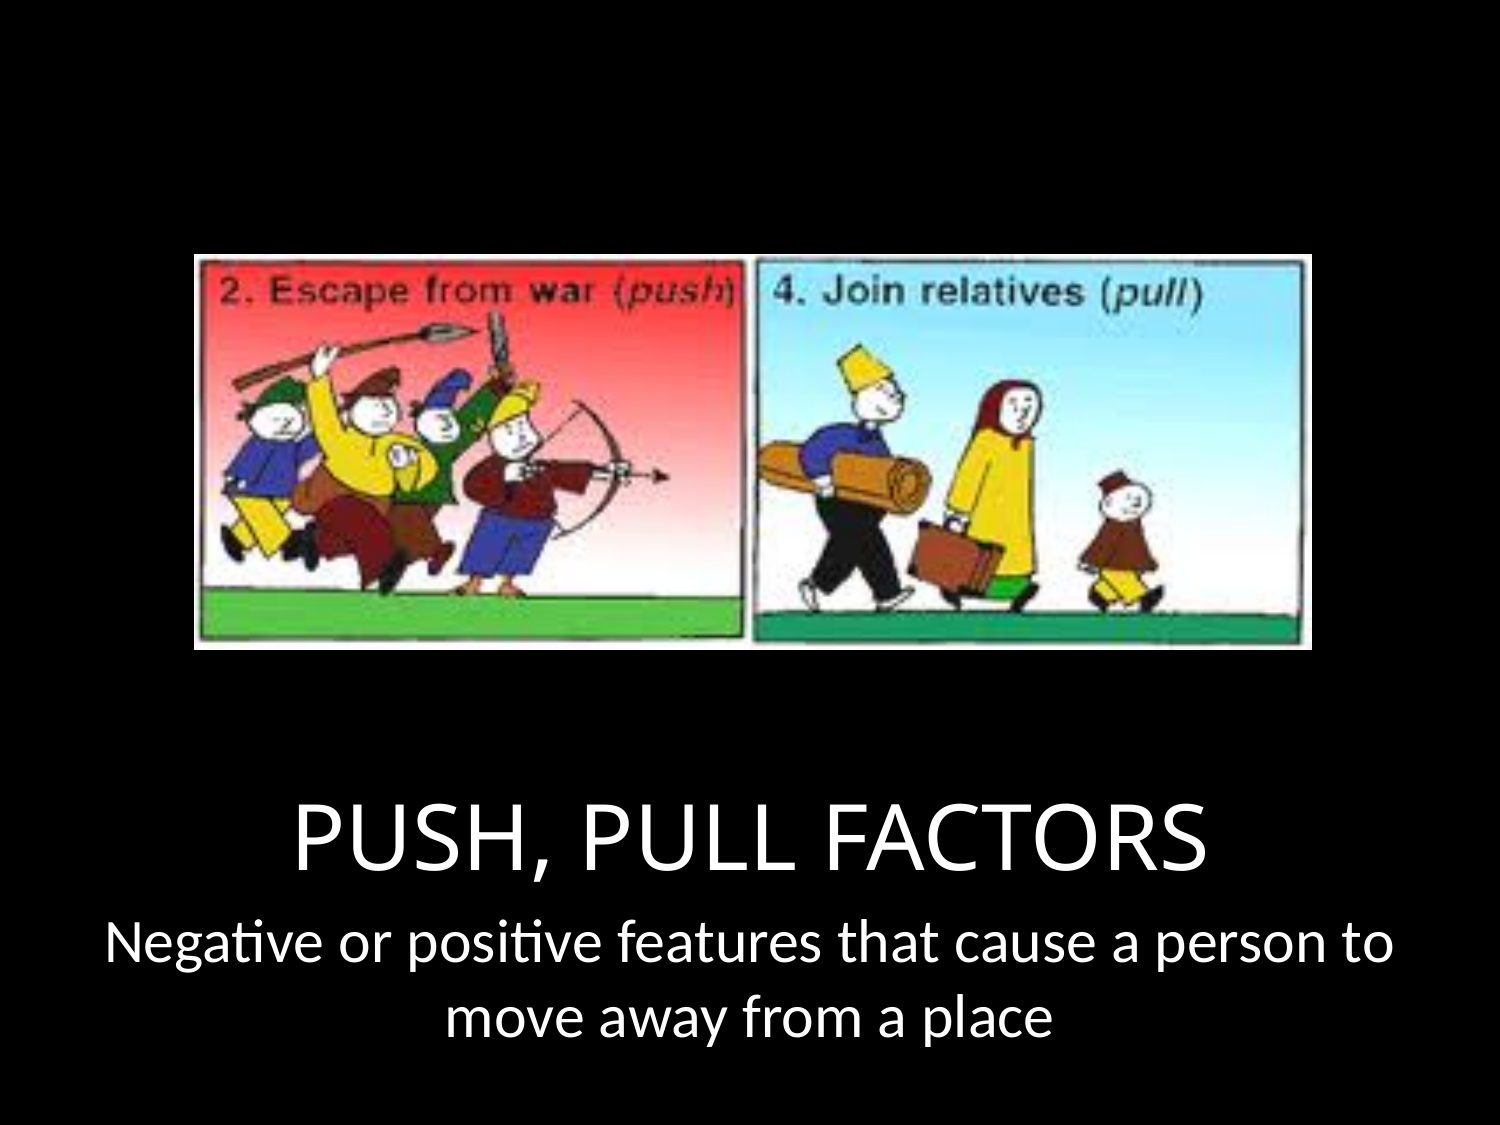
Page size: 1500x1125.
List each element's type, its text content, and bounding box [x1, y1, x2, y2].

picture [194, 254, 1312, 651]
list Negative or positive features that cause a person to move away from a place [75, 893, 1425, 1059]
title PUSH, PULL FACTORS [75, 739, 1425, 893]
